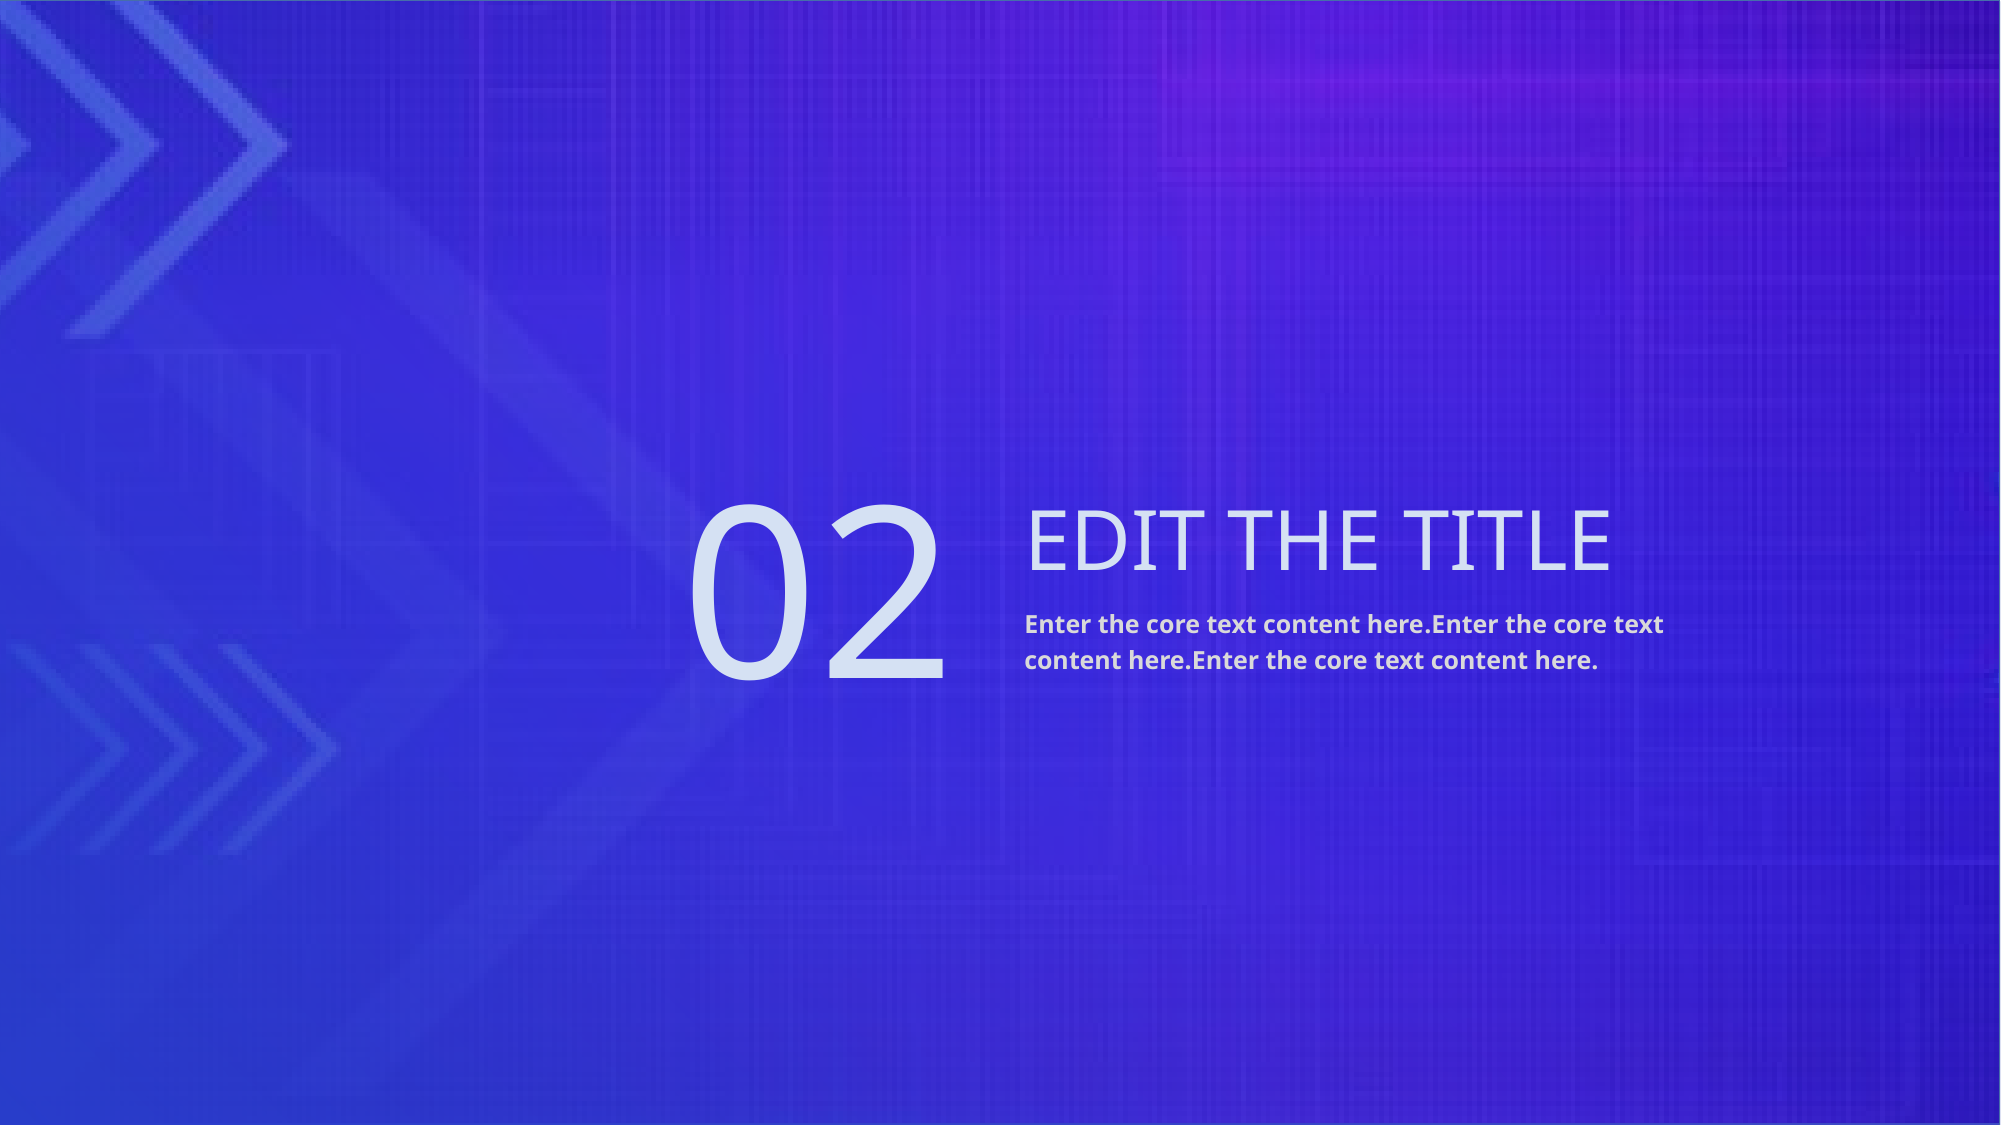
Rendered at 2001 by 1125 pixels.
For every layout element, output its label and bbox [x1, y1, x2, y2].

text_box [666, 431, 1772, 737]
picture [0, 0, 2000, 1123]
